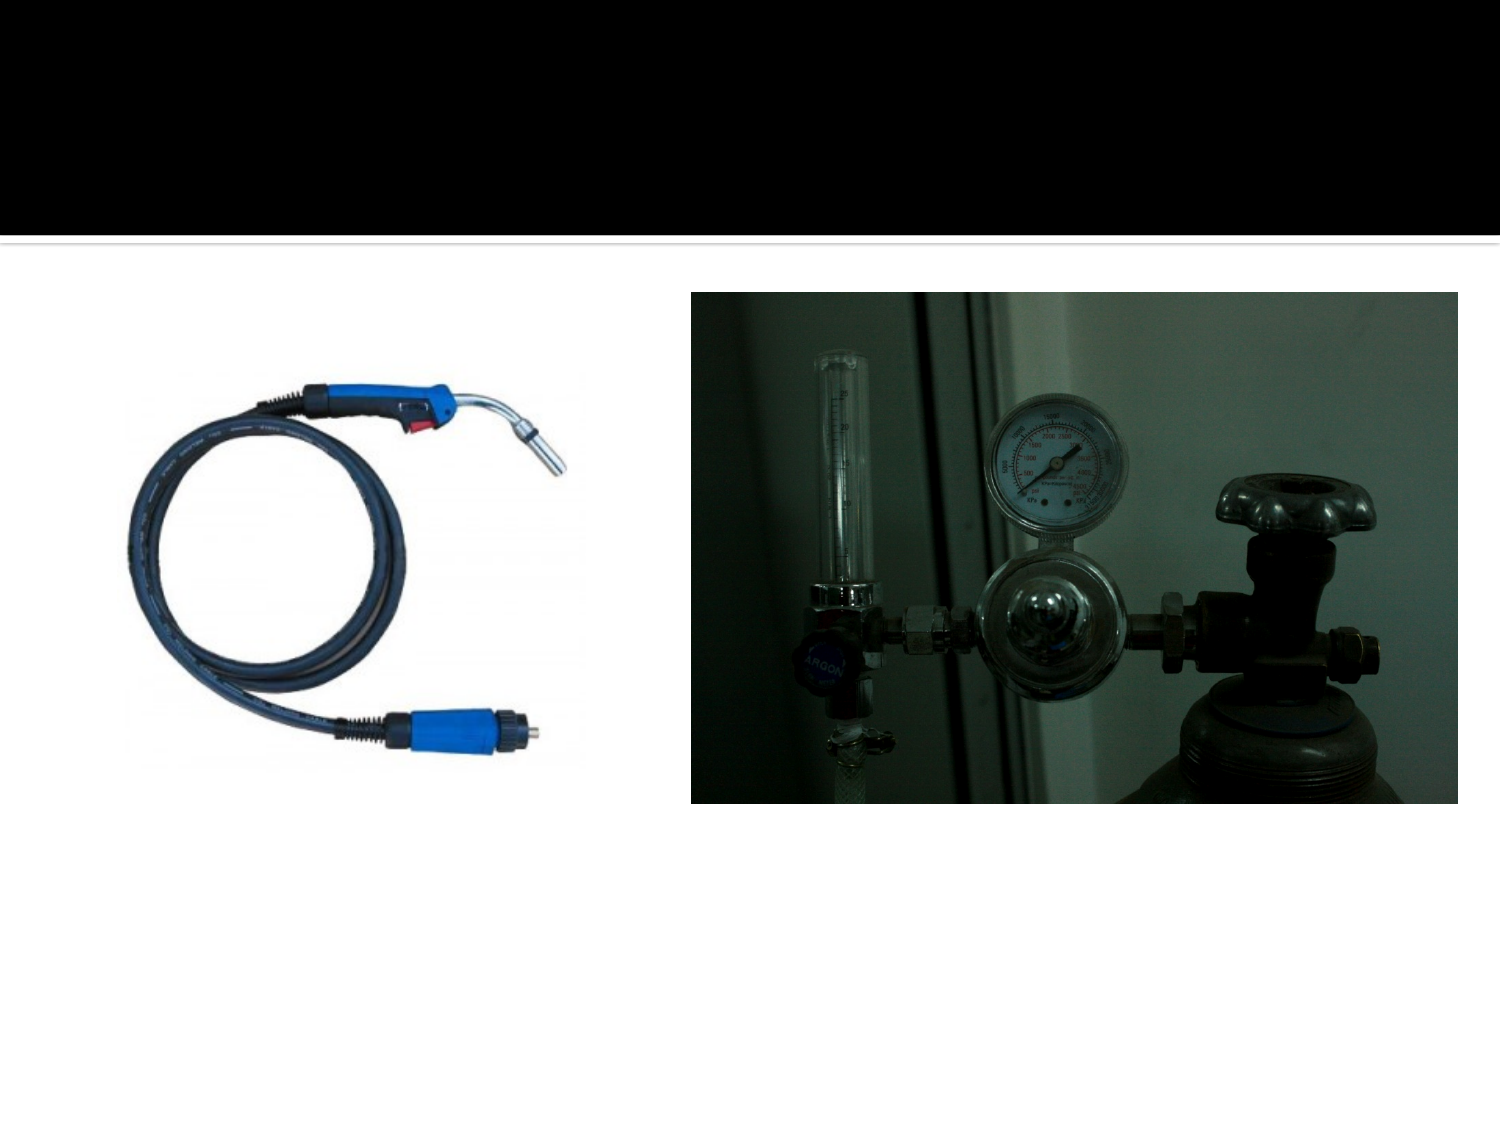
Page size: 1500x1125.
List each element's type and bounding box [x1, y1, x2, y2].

list [691, 292, 1458, 804]
picture [117, 339, 586, 809]
